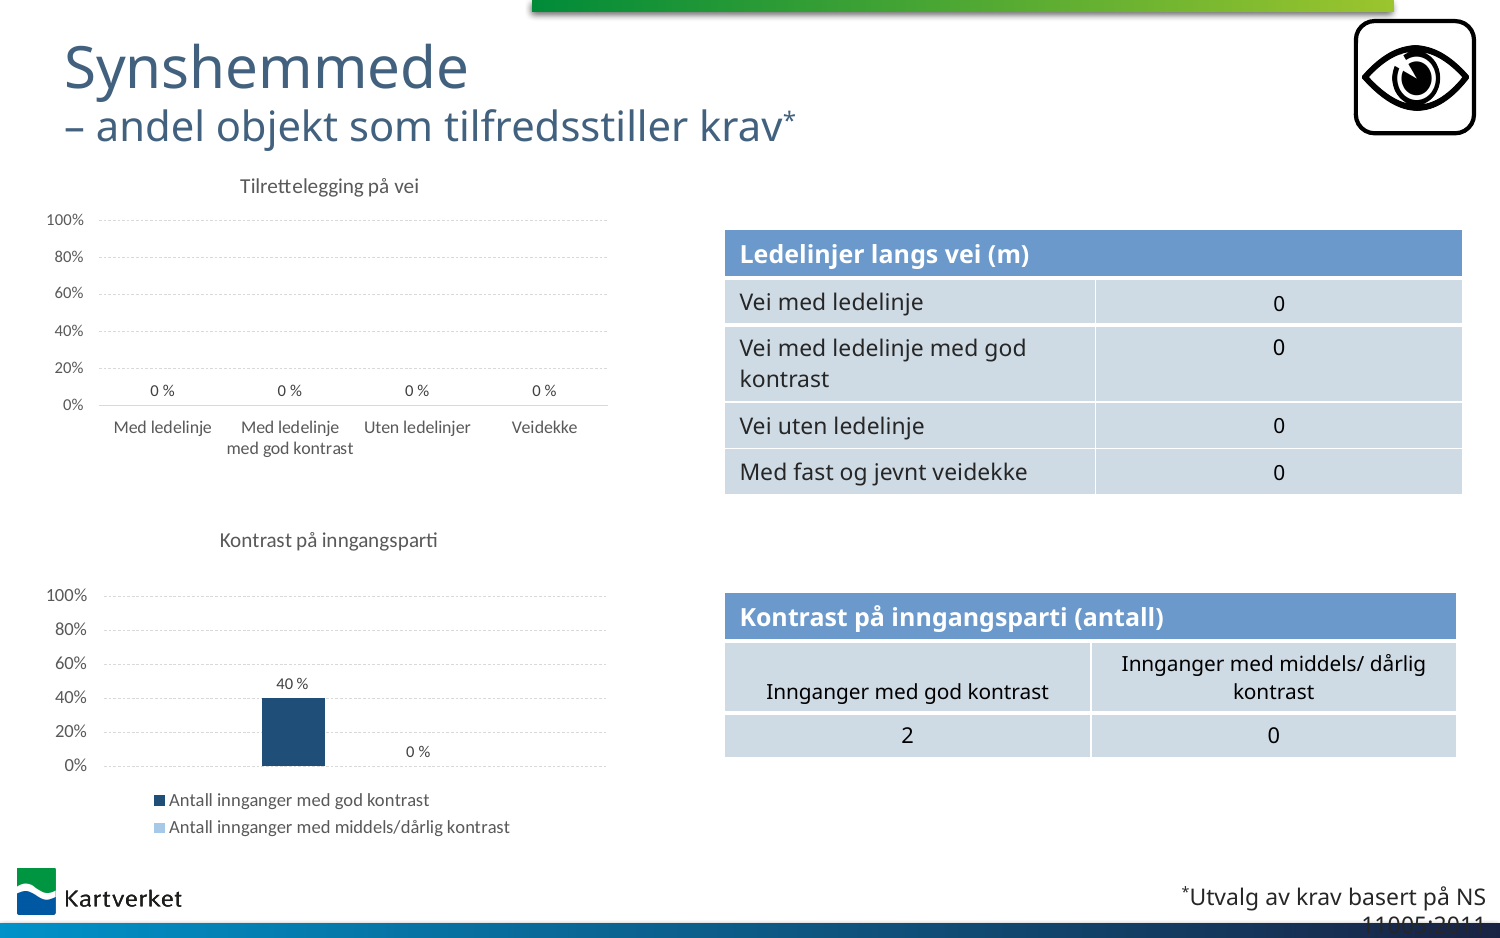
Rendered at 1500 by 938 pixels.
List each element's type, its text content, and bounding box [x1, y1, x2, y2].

picture [41, 166, 618, 492]
picture [41, 520, 617, 846]
table_cell Innganger med god kontrast [725, 643, 1090, 711]
table_cell Vei med ledelinje [725, 280, 1095, 323]
table_cell 0 [1092, 715, 1456, 757]
table_header Ledelinjer langs vei (m) [725, 230, 1462, 276]
text_box Synshemmede – andel objekt som tilfredsstiller krav* [49, 24, 1431, 158]
table_cell Vei med ledelinje med god kontrast [725, 327, 1095, 401]
table_cell 2 [725, 715, 1090, 757]
text_box *Utvalg av krav basert på NS 11005:2011 [1068, 873, 1500, 938]
table_cell 0 [1096, 280, 1462, 323]
table_cell Vei uten ledelinje [725, 403, 1095, 448]
table_header Kontrast på inngangsparti (antall) [725, 593, 1456, 639]
table_cell Innganger med middels/ dårlig kontrast [1092, 643, 1456, 711]
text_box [1355, 20, 1475, 134]
table_cell 0 [1096, 327, 1462, 401]
table_cell 0 [1096, 403, 1462, 448]
table_cell 0 [1096, 449, 1462, 494]
table_cell Med fast og jevnt veidekke [725, 449, 1095, 494]
